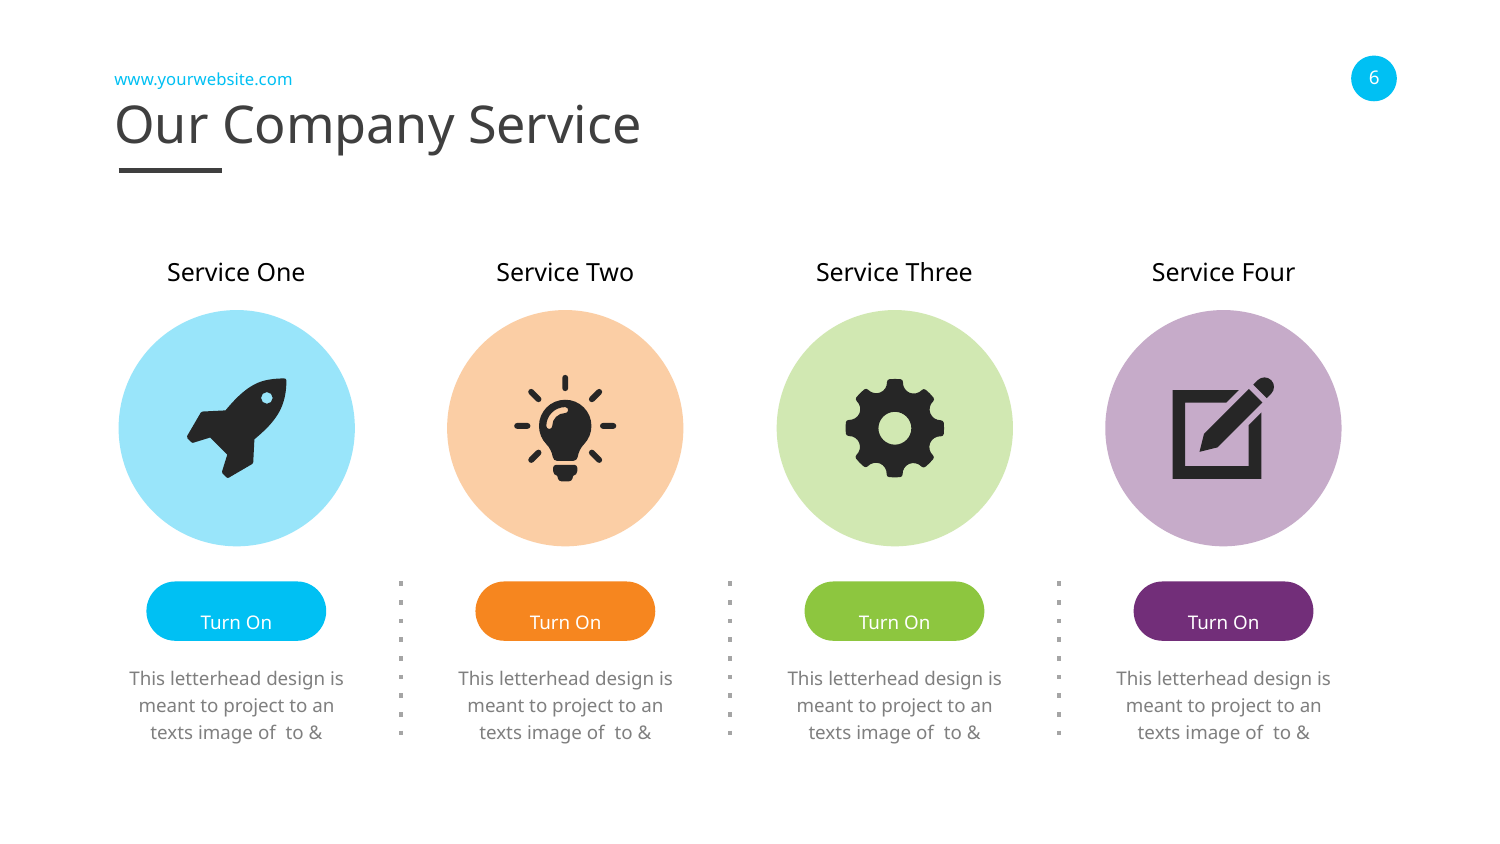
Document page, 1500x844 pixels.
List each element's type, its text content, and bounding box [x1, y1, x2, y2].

text_box [146, 596, 150, 626]
text_box Service Four [1129, 243, 1318, 285]
text_box [528, 449, 542, 463]
text_box [588, 388, 603, 403]
text_box [1199, 389, 1263, 452]
text_box [538, 399, 592, 461]
text_box [553, 464, 578, 482]
text_box [562, 374, 569, 392]
text_box Turn On [1138, 590, 1310, 631]
text_box [155, 581, 318, 590]
text_box [1133, 595, 1138, 627]
text_box [1141, 631, 1306, 641]
text_box [1253, 377, 1275, 399]
text_box [813, 581, 976, 590]
text_box Turn On [150, 590, 322, 631]
slide_number ‹#› [1348, 55, 1400, 101]
text_box [528, 388, 542, 403]
text_box [484, 581, 647, 590]
text_box [588, 449, 603, 463]
text_box [153, 631, 319, 641]
text_box [600, 422, 617, 429]
text_box [118, 310, 355, 547]
text_box Turn On [480, 590, 651, 631]
text_box This letterhead design is meant to project to an texts image of to & [447, 660, 684, 745]
footer www.yourwebsite.com [103, 56, 438, 102]
text_box [447, 310, 684, 547]
text_box [1172, 390, 1262, 479]
text_box [475, 595, 480, 627]
text_box [845, 378, 945, 478]
text_box [776, 310, 1013, 547]
text_box Service Two [471, 243, 660, 285]
text_box [1105, 310, 1342, 547]
text_box [514, 422, 531, 429]
text_box [804, 595, 809, 627]
text_box [651, 595, 656, 627]
title Our Company Service [103, 84, 1397, 169]
text_box Turn On [809, 590, 980, 631]
text_box This letterhead design is meant to project to an texts image of to & [1105, 660, 1342, 745]
text_box [980, 595, 985, 627]
text_box Service Three [791, 243, 998, 285]
text_box This letterhead design is meant to project to an texts image of to & [118, 660, 355, 745]
text_box [1310, 597, 1314, 626]
text_box Service One [150, 243, 322, 285]
text_box [187, 378, 287, 478]
text_box [1142, 581, 1305, 590]
text_box This letterhead design is meant to project to an texts image of to & [776, 660, 1013, 745]
text_box [322, 595, 327, 627]
text_box [812, 631, 977, 641]
text_box [482, 631, 648, 641]
